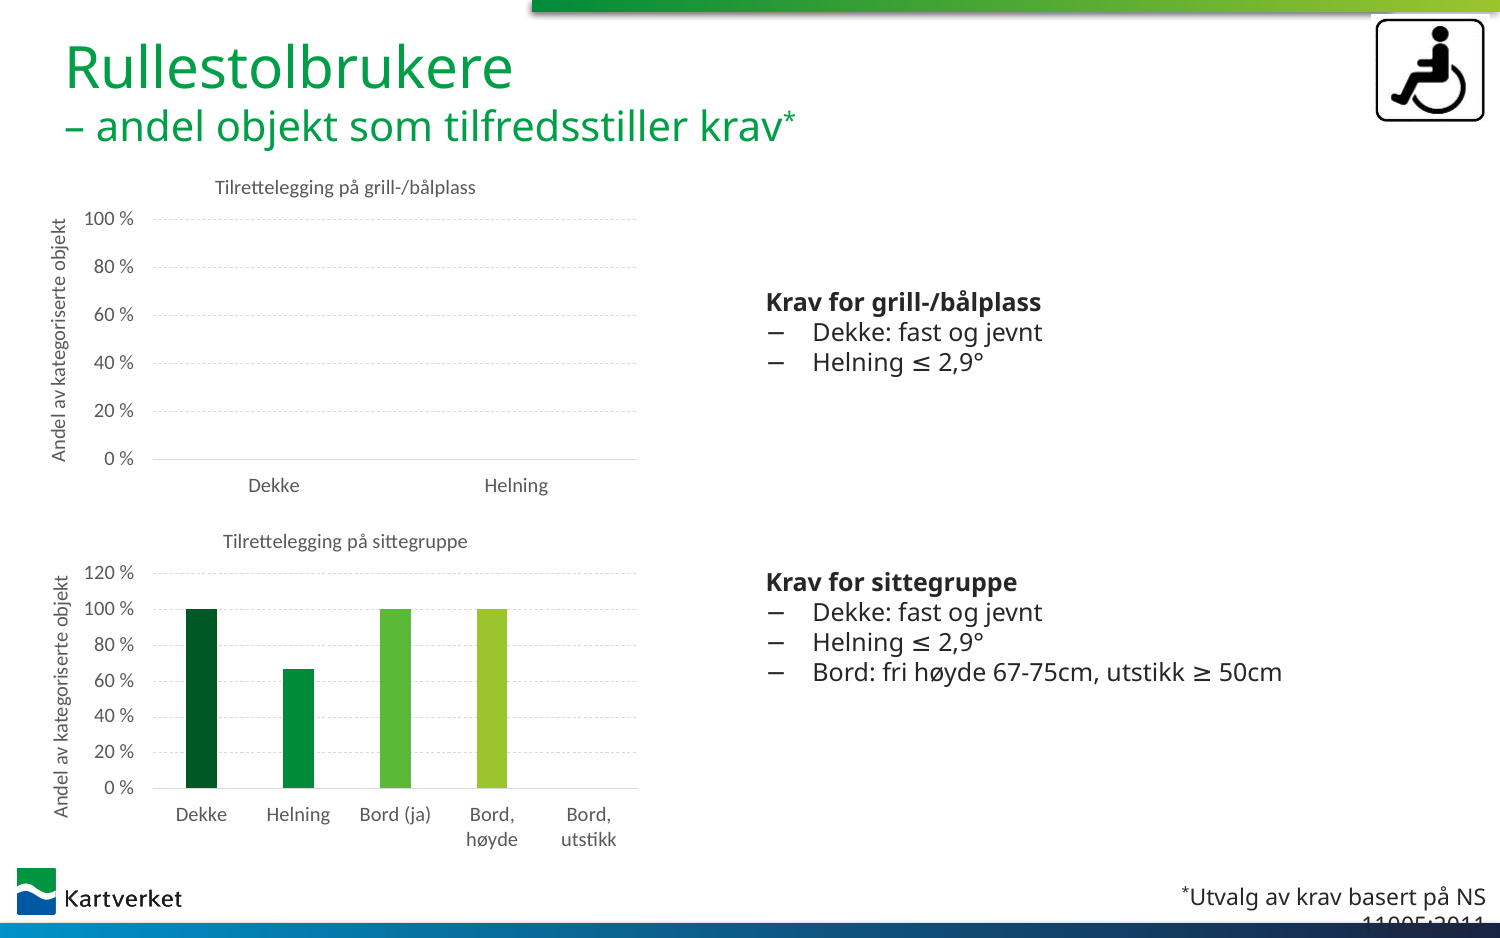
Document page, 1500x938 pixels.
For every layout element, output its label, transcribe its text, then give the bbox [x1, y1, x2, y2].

picture [41, 166, 650, 505]
text_box Krav for grill-/bålplass Dekke: fast og jevnt Helning ≤ 2,9° [750, 279, 1452, 384]
text_box *Utvalg av krav basert på NS 11005:2011 [1068, 873, 1500, 938]
text_box Rullestolbrukere – andel objekt som tilfredsstiller krav* [49, 14, 1431, 158]
picture [1371, 13, 1491, 127]
text_box Krav for sittegruppe Dekke: fast og jevnt Helning ≤ 2,9° Bord: fri høyde 67-75cm, utstikk ≥ 50cm [750, 559, 1500, 694]
picture [41, 520, 650, 859]
